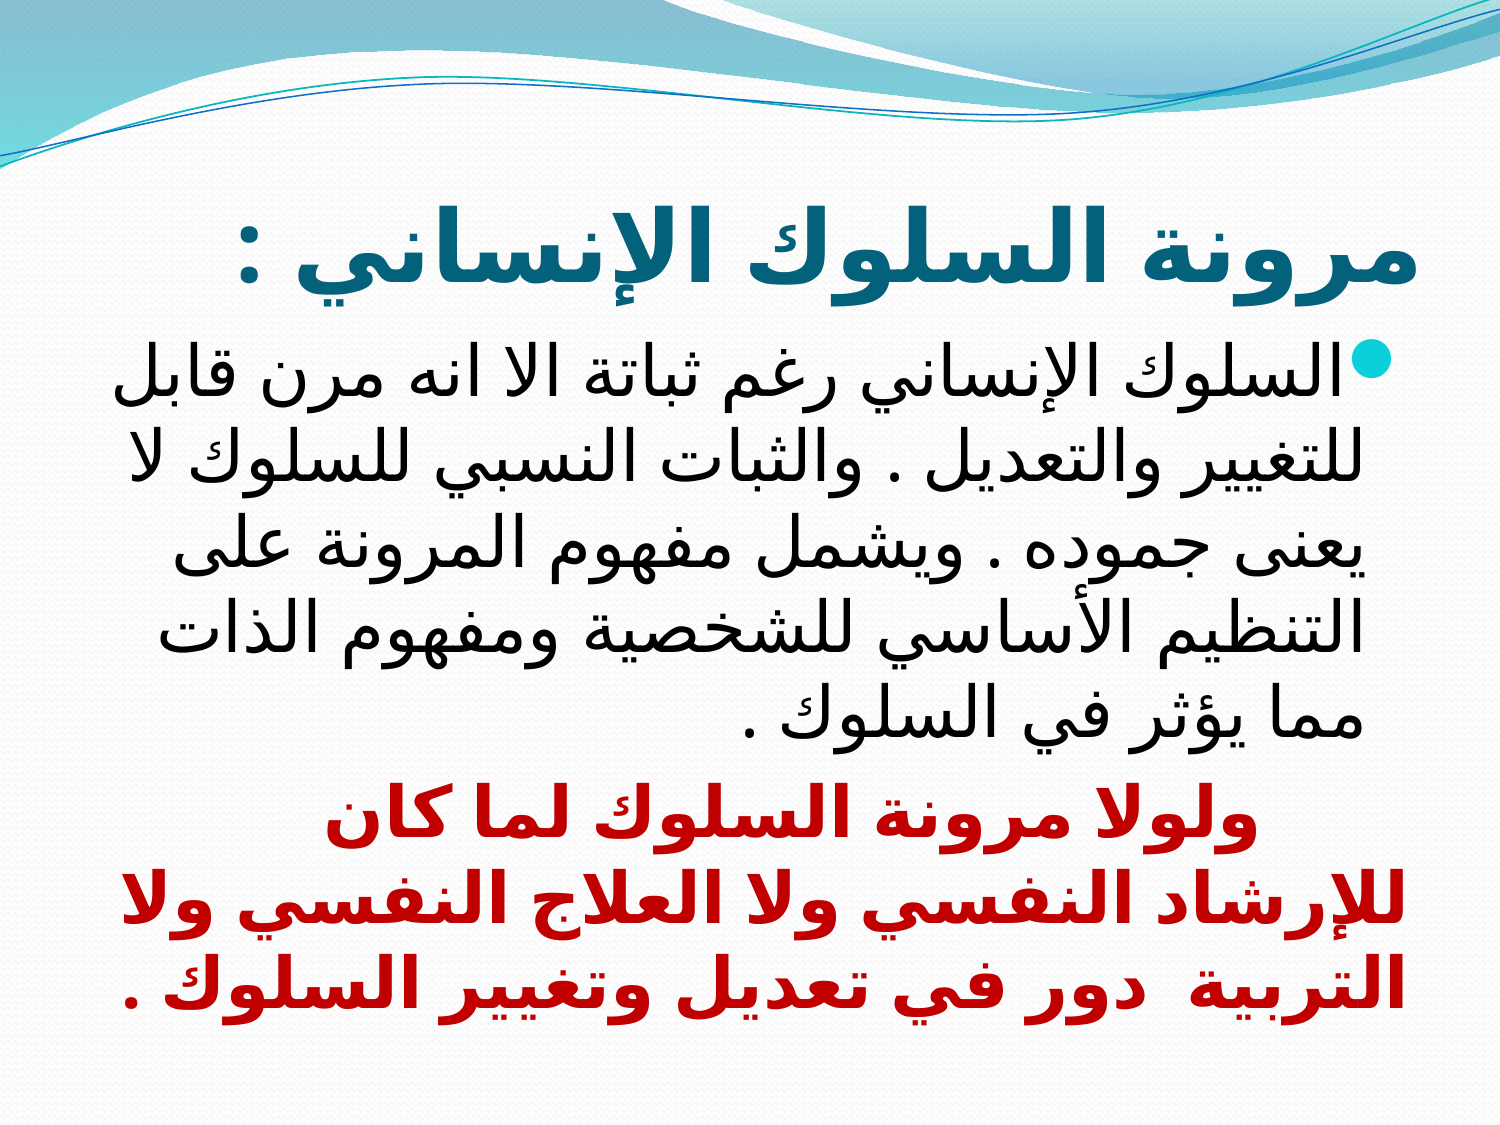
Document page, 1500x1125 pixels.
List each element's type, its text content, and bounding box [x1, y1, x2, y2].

list السلوك الإنساني رغم ثباتة الا انه مرن قابل للتغيير والتعديل . والثبات النسبي للسلوك لا يعنى جموده . ويشمل مفهوم المرونة على التنظيم الأساسي للشخصية ومفهوم الذات مما يؤثر في السلوك . ولولا مرونة السلوك لما كان للإرشاد النفسي ولا العلاج النفسي ولا التربية دور في تعديل وتغيير السلوك . [75, 317, 1425, 1038]
title مرونة السلوك الإنساني : [75, 115, 1425, 303]
